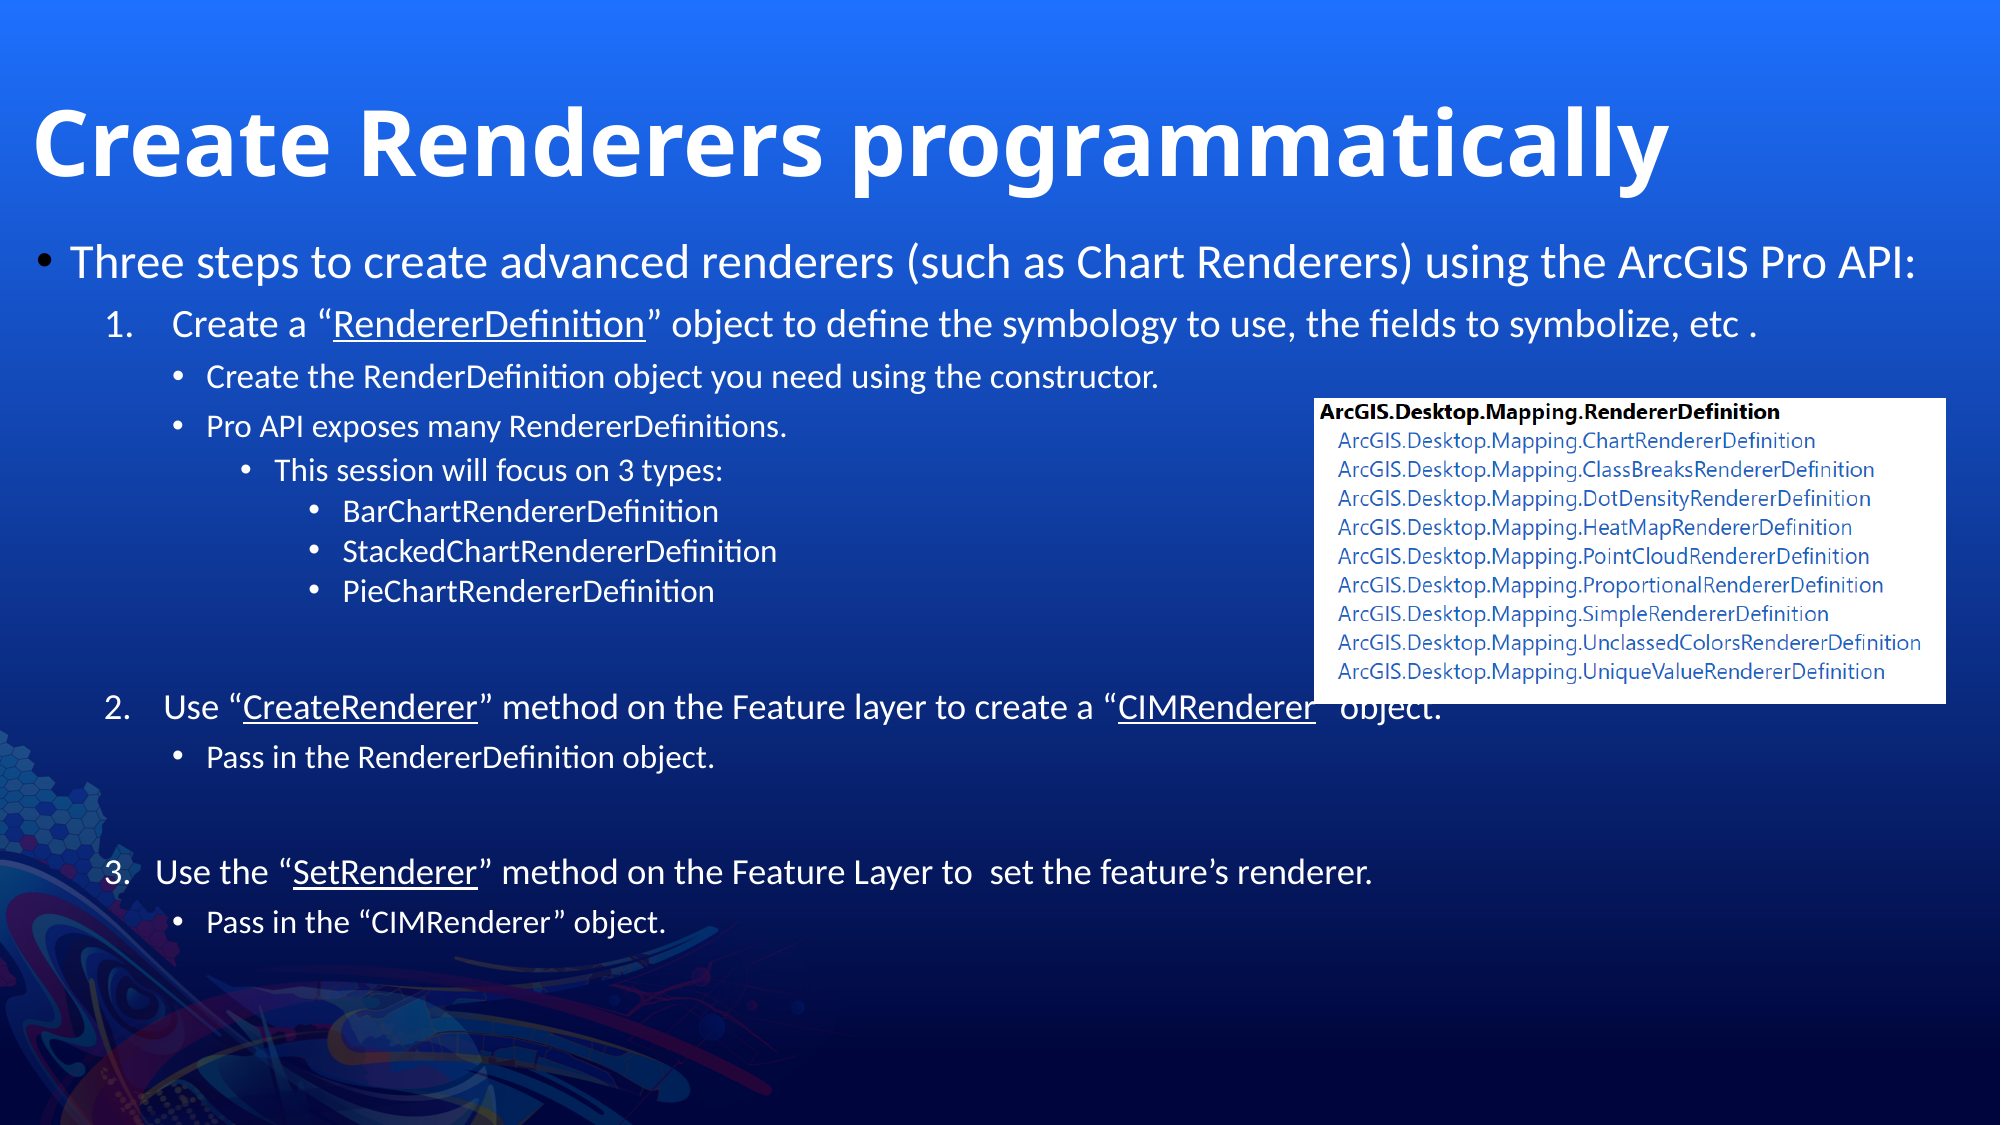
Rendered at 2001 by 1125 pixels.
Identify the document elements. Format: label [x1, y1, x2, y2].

text_box [0, 0, 2000, 1125]
picture [1314, 398, 1946, 704]
